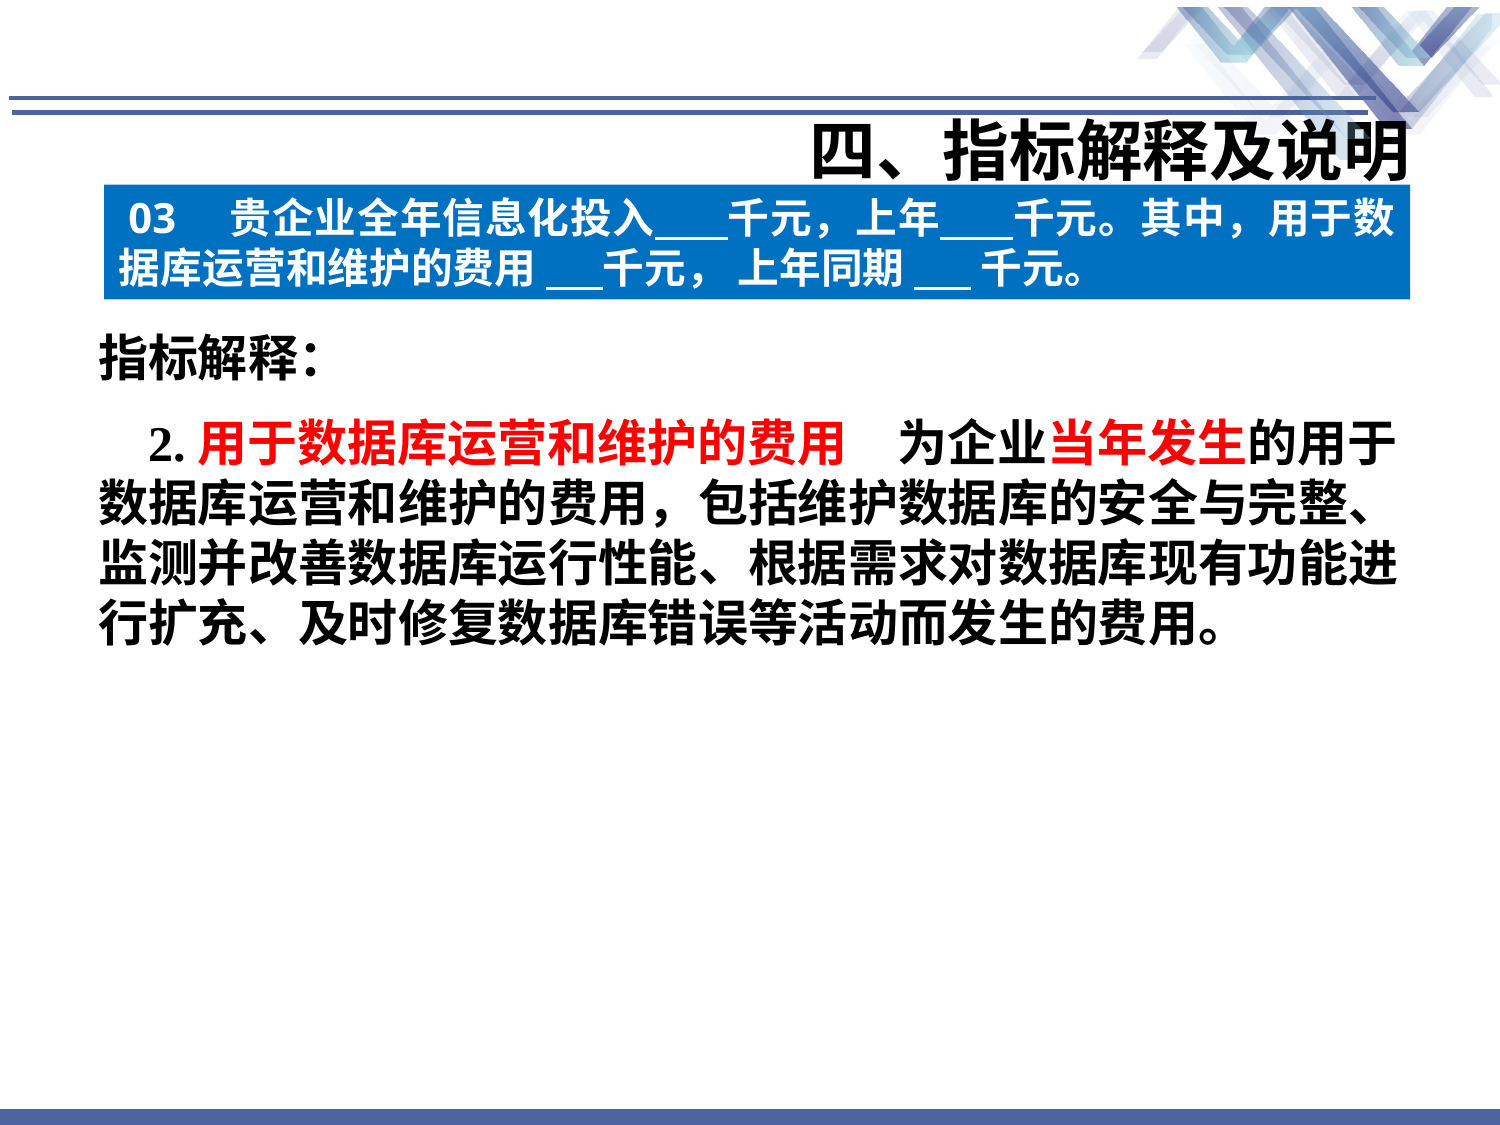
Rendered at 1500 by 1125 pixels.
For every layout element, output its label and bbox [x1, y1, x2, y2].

text_box [0, 7, 1500, 1125]
